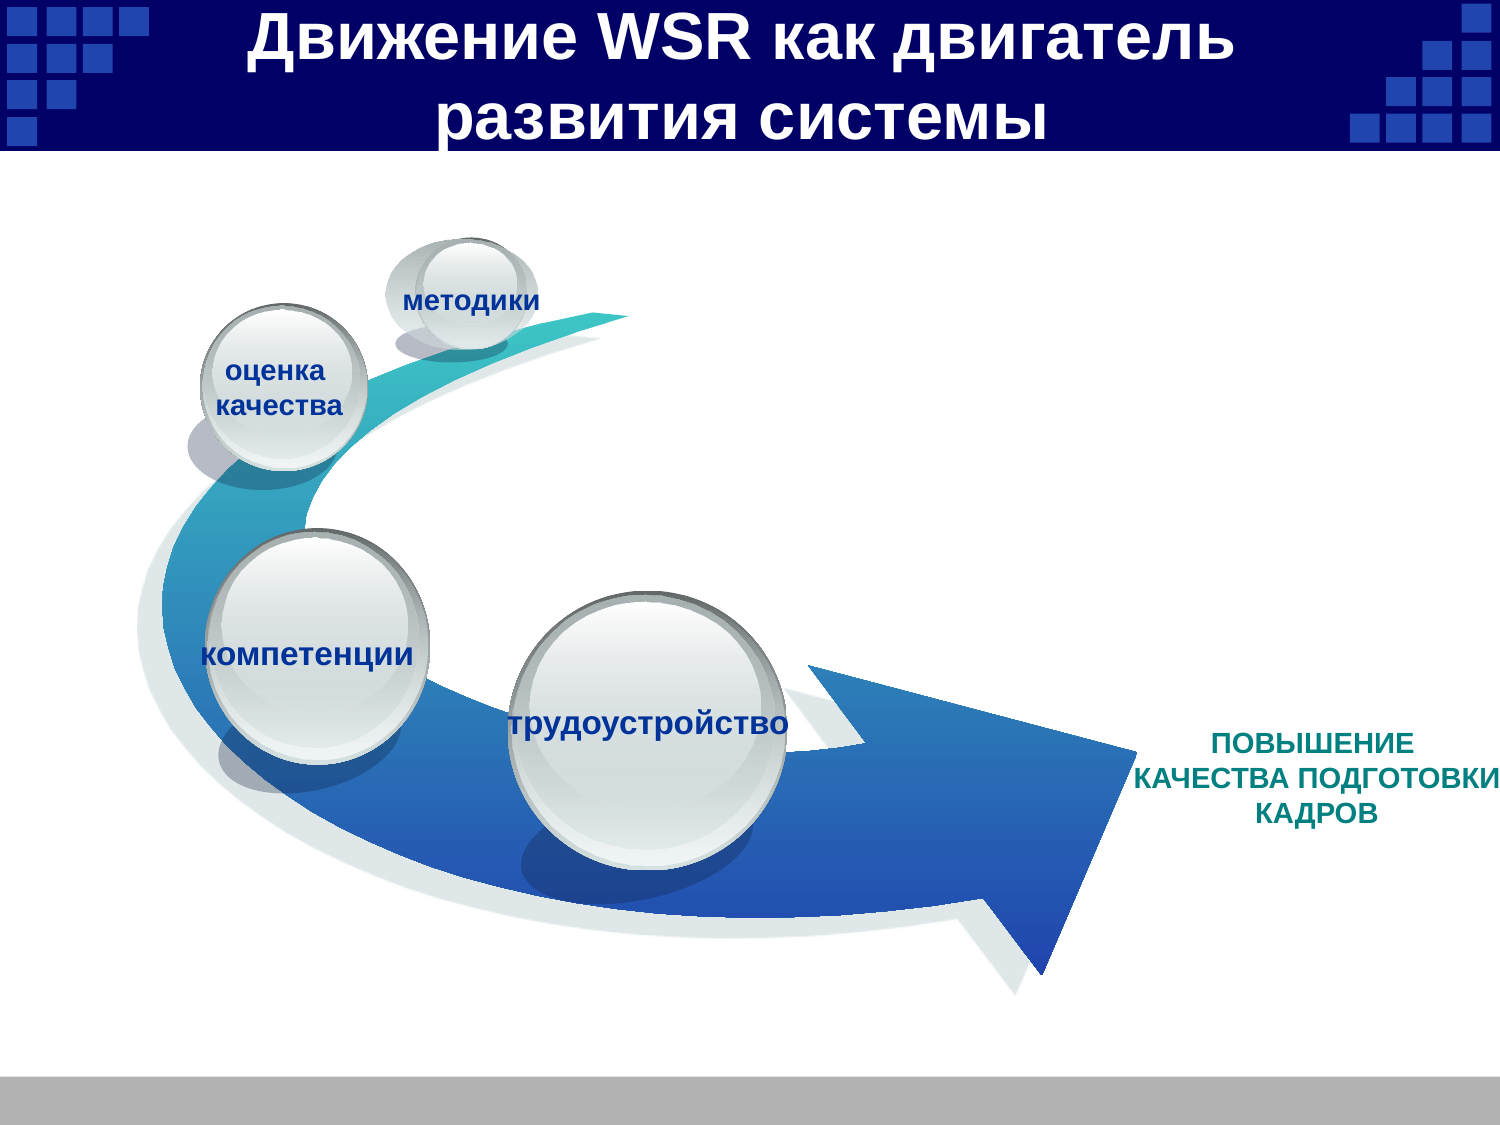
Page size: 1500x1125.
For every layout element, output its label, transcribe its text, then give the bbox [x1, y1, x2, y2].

text_box [162, 539, 177, 673]
text_box [610, 666, 1116, 975]
text_box ПОВЫШЕНИЕ КАЧЕСТВА ПОДГОТОВКИ КАДРОВ [1116, 716, 1500, 837]
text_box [183, 237, 808, 901]
title Движение WSR как двигатель развития системы профобразования [135, 66, 1349, 159]
